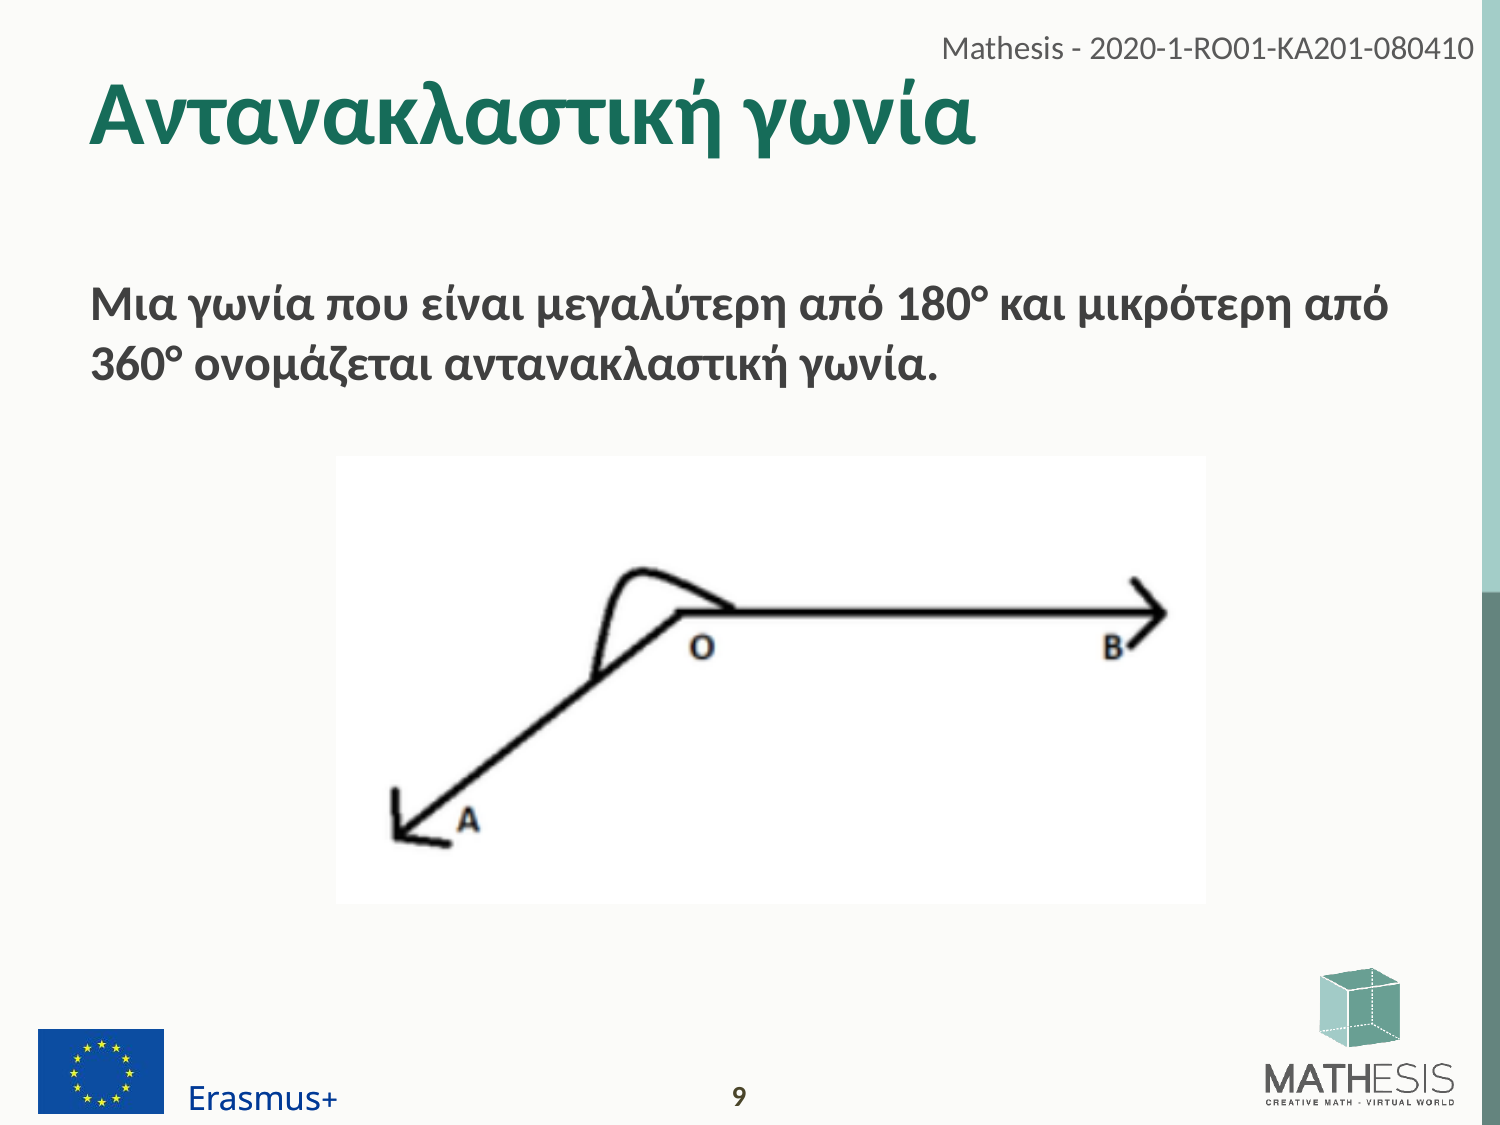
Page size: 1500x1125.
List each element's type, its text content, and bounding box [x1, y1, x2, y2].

picture [336, 455, 1206, 904]
list Μια γωνία που είναι μεγαλύτερη από 180° και μικρότερη από 360° ονομάζεται αντανακλαστική γωνία. [75, 262, 1425, 1005]
title Αντανακλαστική γωνία [75, 45, 1425, 233]
picture [38, 1029, 164, 1114]
